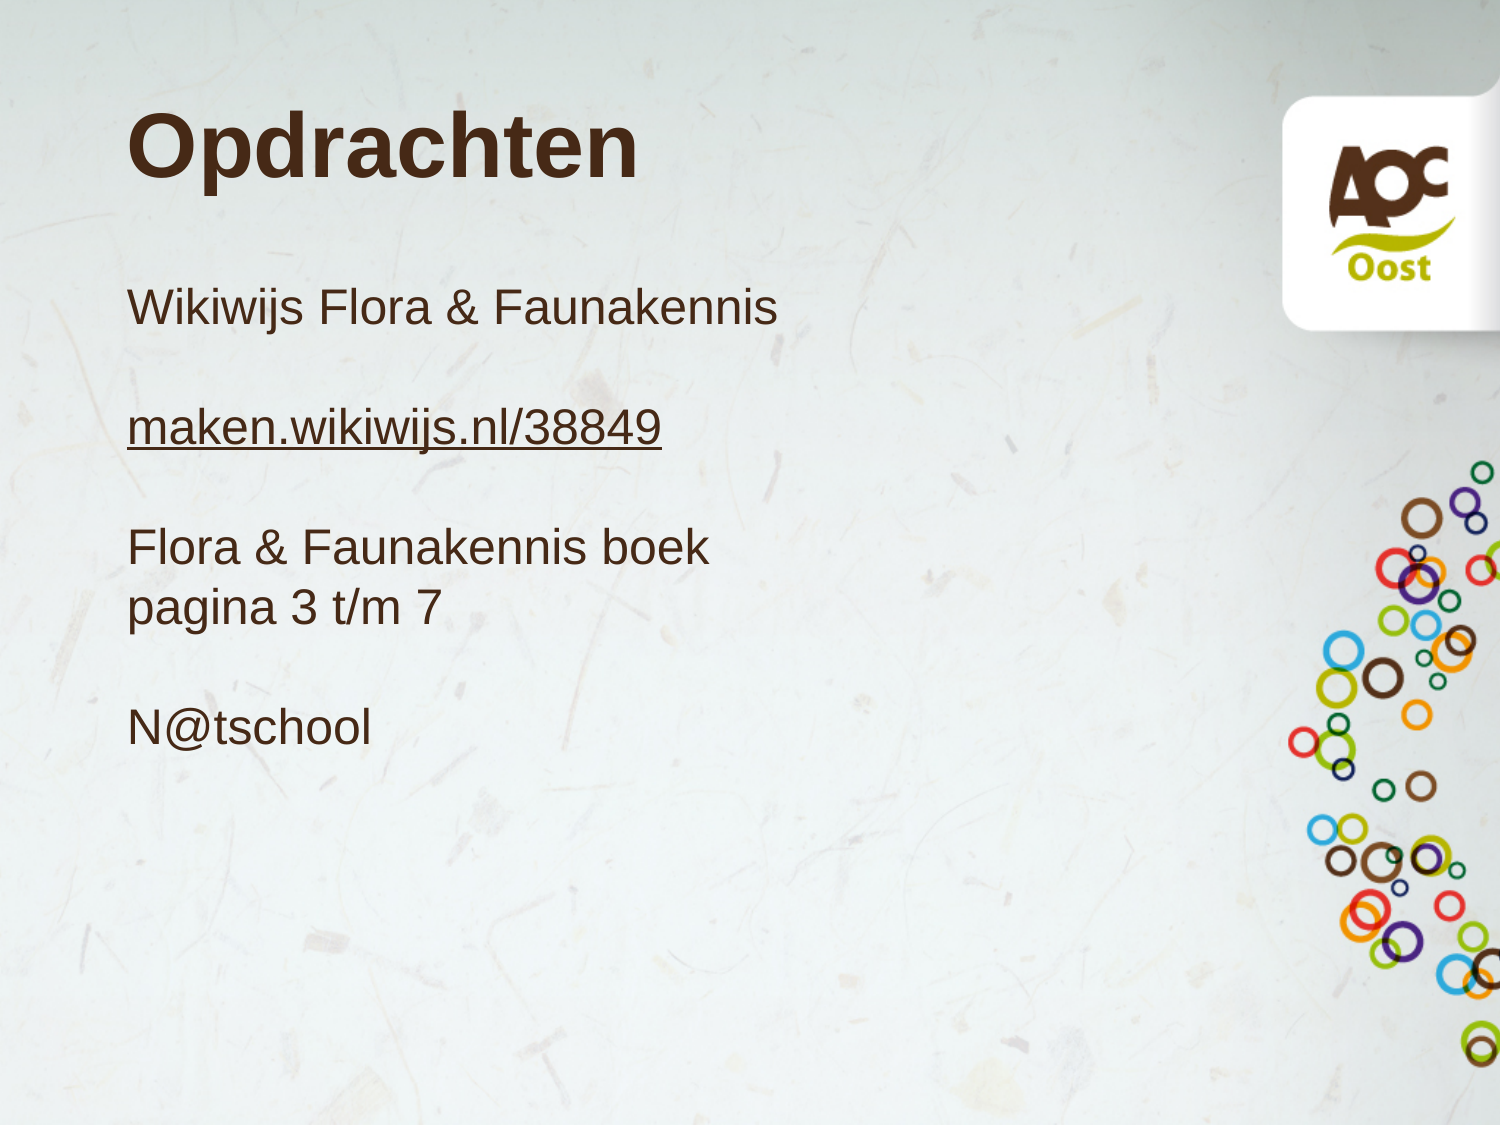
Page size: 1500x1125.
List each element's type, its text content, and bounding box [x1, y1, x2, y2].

picture [0, 0, 1500, 1125]
title Opdrachten [112, 78, 1199, 256]
subtitle Wikiwijs Flora & Faunakennis maken.wikiwijs.nl/38849 Flora & Faunakennis boek pagina 3 t/m 7 N@tschool [112, 267, 1199, 1012]
